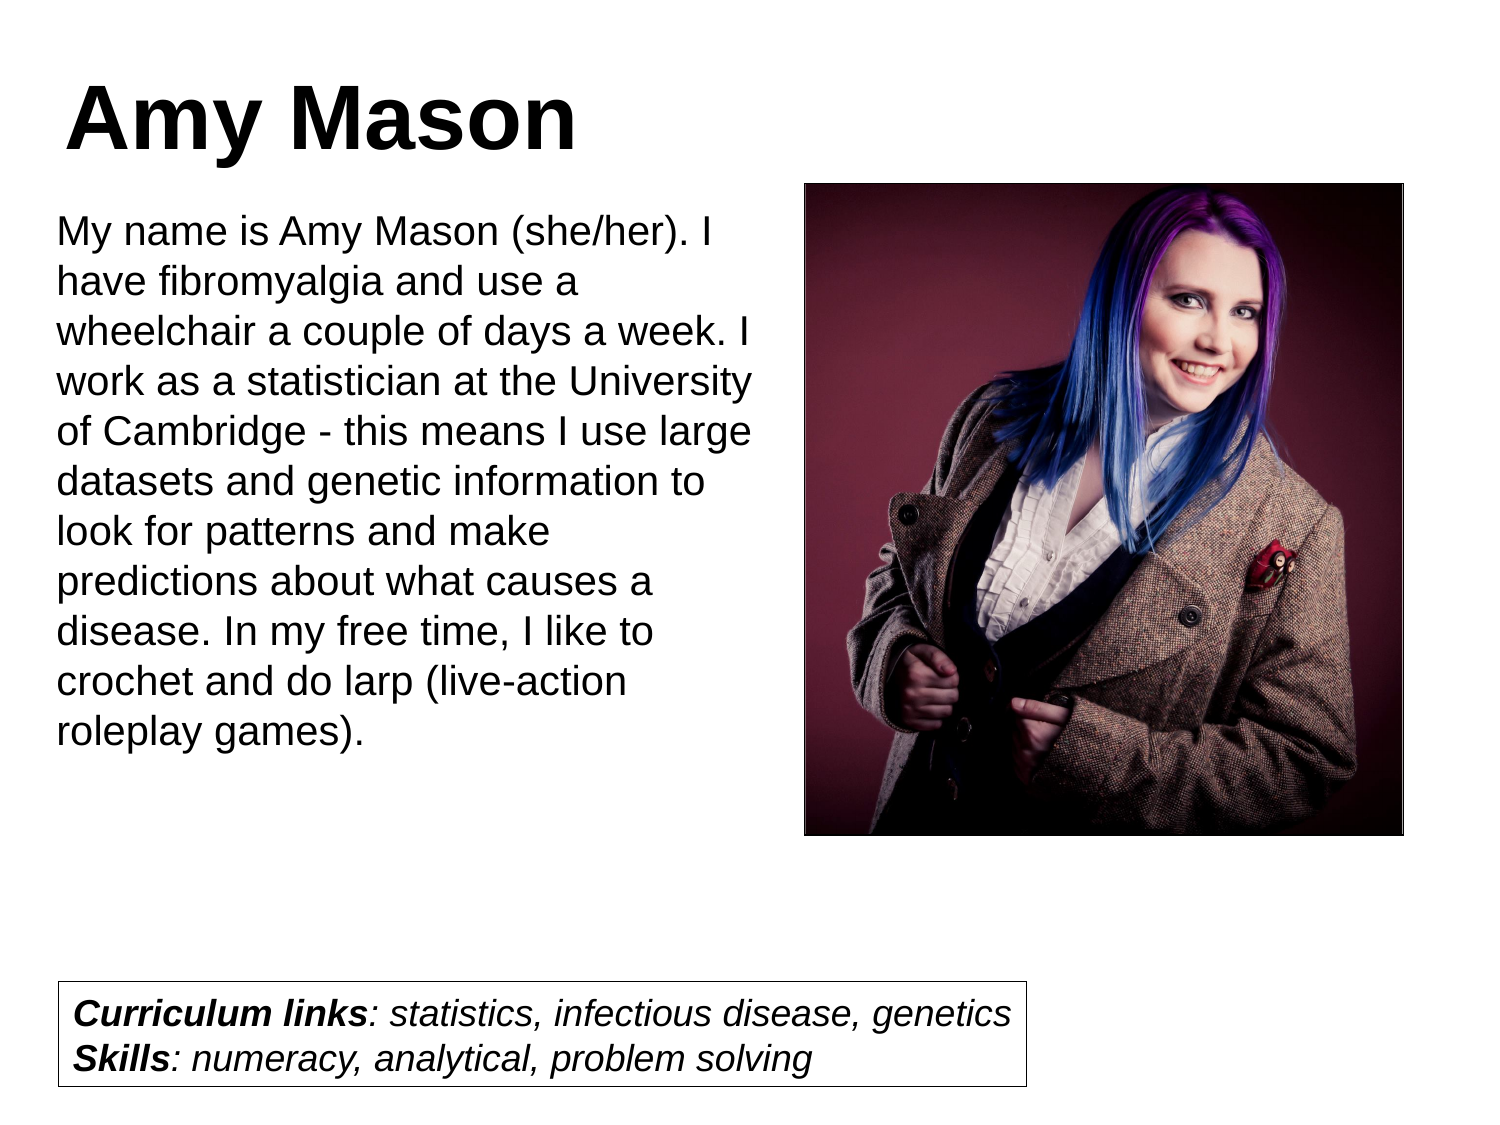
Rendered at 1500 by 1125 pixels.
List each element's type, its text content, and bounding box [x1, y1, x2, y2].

text_box Curriculum links: statistics, infectious disease, genetics Skills: numeracy, analytical, problem solving [58, 981, 1027, 1087]
list My name is Amy Mason (she/her). I have fibromyalgia and use a wheelchair a couple of days a week. I work as a statistician at the University of Cambridge - this means I use large datasets and genetic information to look for patterns and make predictions about what causes a disease. In my free time, I like to crochet and do larp (live-action roleplay games). [41, 196, 774, 939]
title Amy Mason [49, 19, 1400, 207]
picture [805, 184, 1403, 835]
